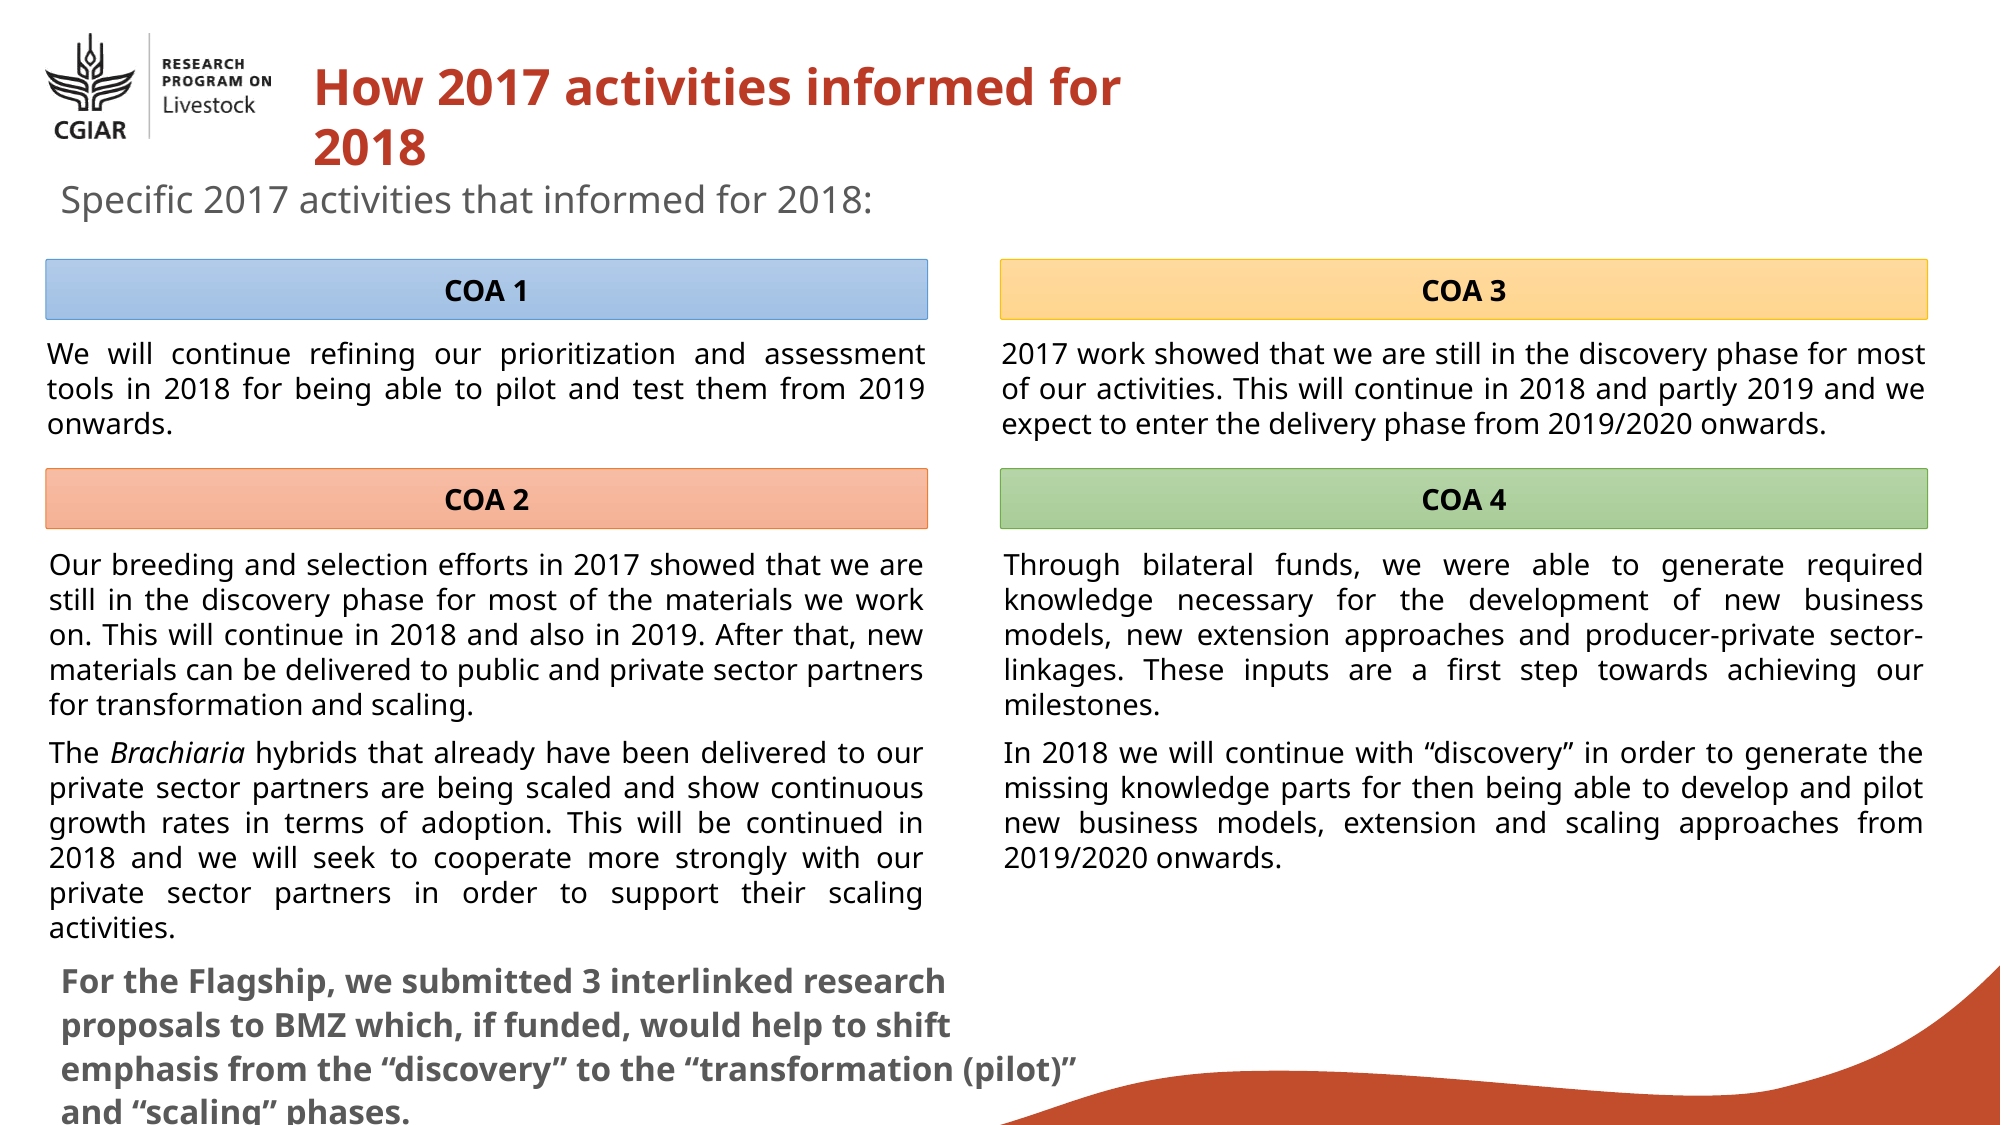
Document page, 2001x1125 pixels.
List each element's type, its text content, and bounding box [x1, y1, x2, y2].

text_box COA 3 [999, 258, 1929, 320]
text_box COA 1 [45, 258, 929, 320]
text_box Specific 2017 activities that informed for 2018: [45, 168, 1928, 229]
text_box Through bilateral funds, we were able to generate required knowledge necessary for the development of new business models, new extension approaches and producer-private sector-linkages. These inputs are a first step towards achieving our milestones. In 2018 we will continue with “discovery” in order to generate the missing knowledge parts for then being able to develop and pilot new business models, extension and scaling approaches from 2019/2020 onwards. [999, 535, 1929, 863]
text_box COA 2 [45, 468, 929, 530]
text_box For the Flagship, we submitted 3 interlinked research proposals to BMZ which, if funded, would help to shift emphasis from the “discovery” to the “transformation (pilot)” and “scaling” phases. [45, 948, 1109, 1125]
text_box COA 4 [999, 468, 1929, 530]
picture [45, 33, 271, 139]
text_box Our breeding and selection efforts in 2017 showed that we are still in the discovery phase for most of the materials we work on. This will continue in 2018 and also in 2019. After that, new materials can be delivered to public and private sector partners for transformation and scaling. The Brachiaria hybrids that already have been delivered to our private sector partners are being scaled and show continuous growth rates in terms of adoption. This will be continued in 2018 and we will seek to cooperate more strongly with our private sector partners in order to support their scaling activities. [45, 535, 929, 863]
text_box 2017 work showed that we are still in the discovery phase for most of our activities. This will continue in 2018 and partly 2019 and we expect to enter the delivery phase from 2019/2020 onwards. [999, 326, 1929, 443]
text_box We will continue refining our prioritization and assessment tools in 2018 for being able to pilot and test them from 2019 onwards. [45, 326, 929, 443]
text_box How 2017 activities informed for 2018 [298, 48, 1215, 183]
